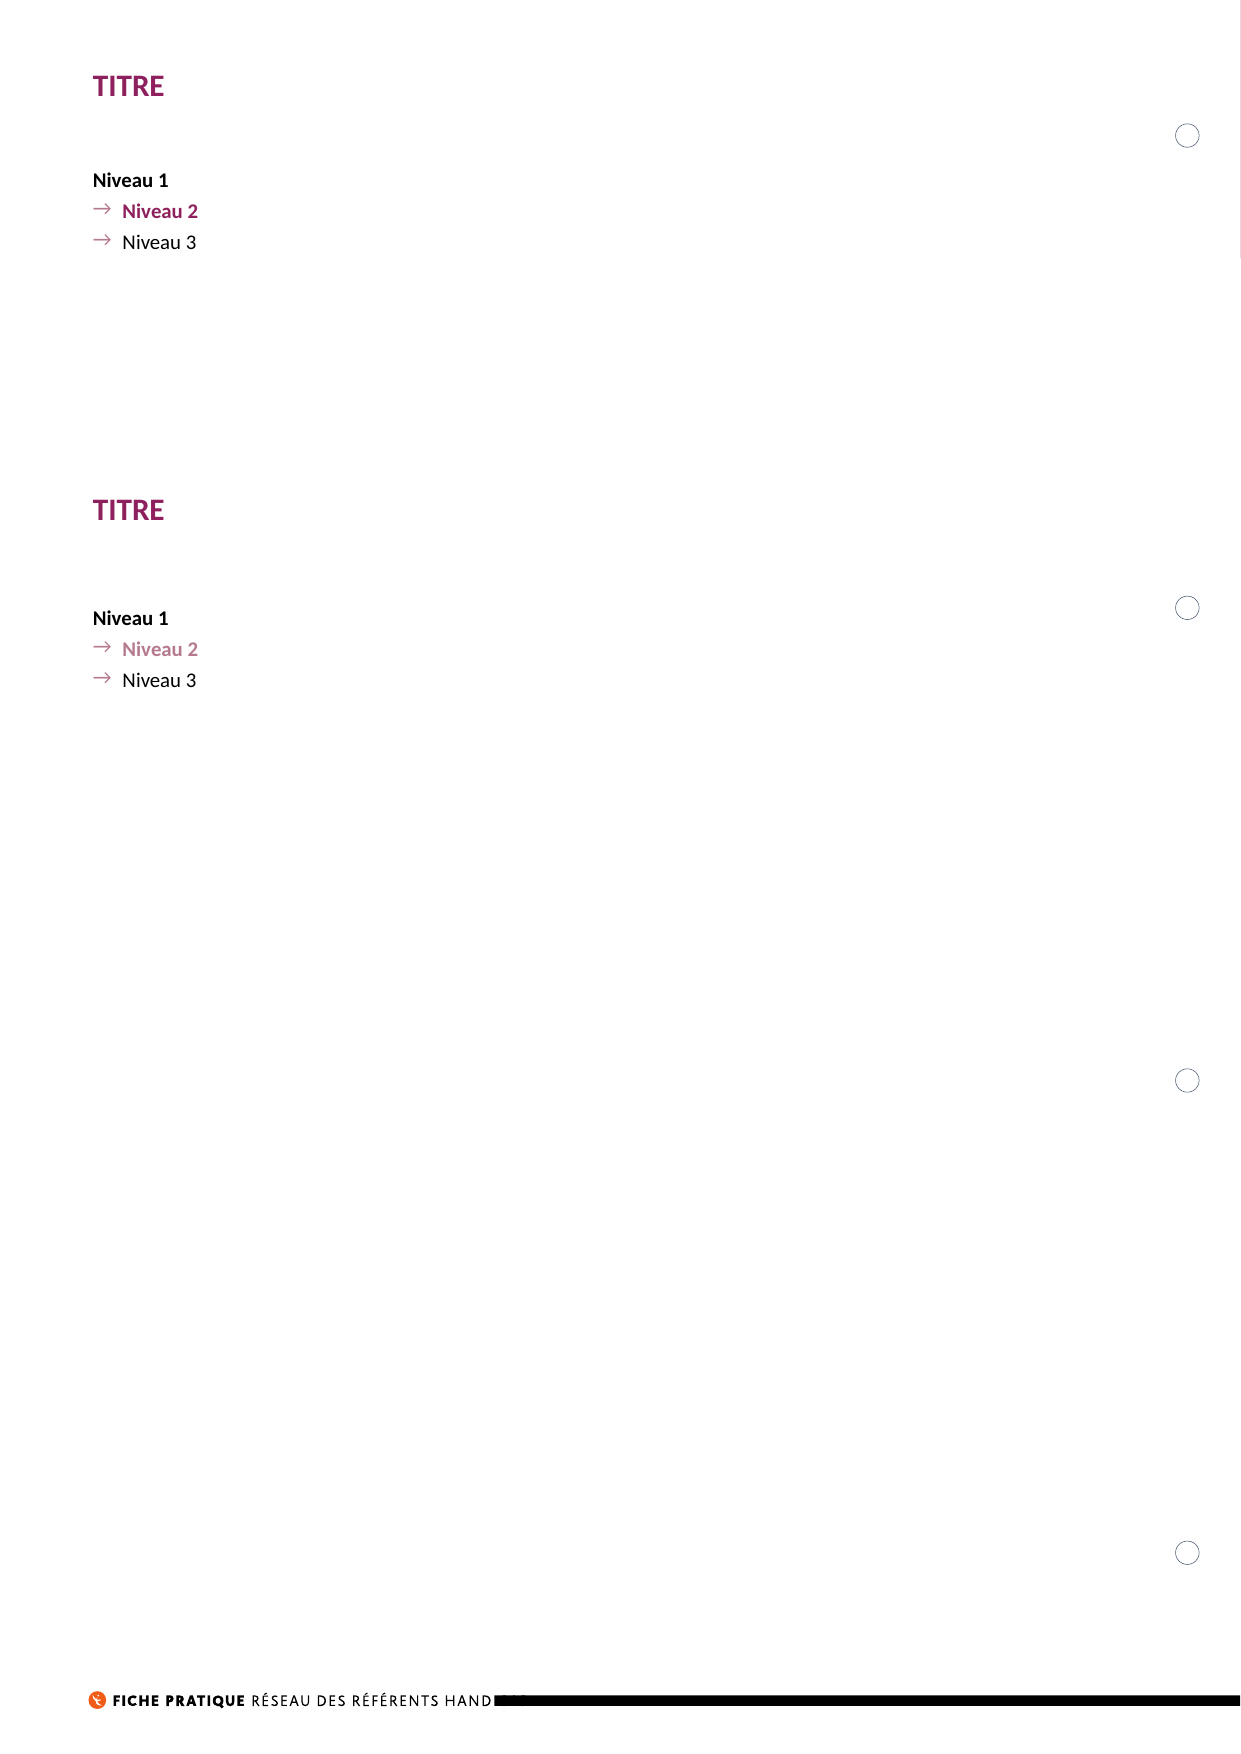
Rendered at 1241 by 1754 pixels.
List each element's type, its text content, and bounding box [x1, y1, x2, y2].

list Niveau 1 Niveau 2 Niveau 3 [92, 604, 1139, 855]
list Niveau 1 Niveau 2 Niveau 3 [92, 166, 1139, 417]
list Titre [92, 489, 1139, 577]
title Titre [92, 72, 1139, 146]
